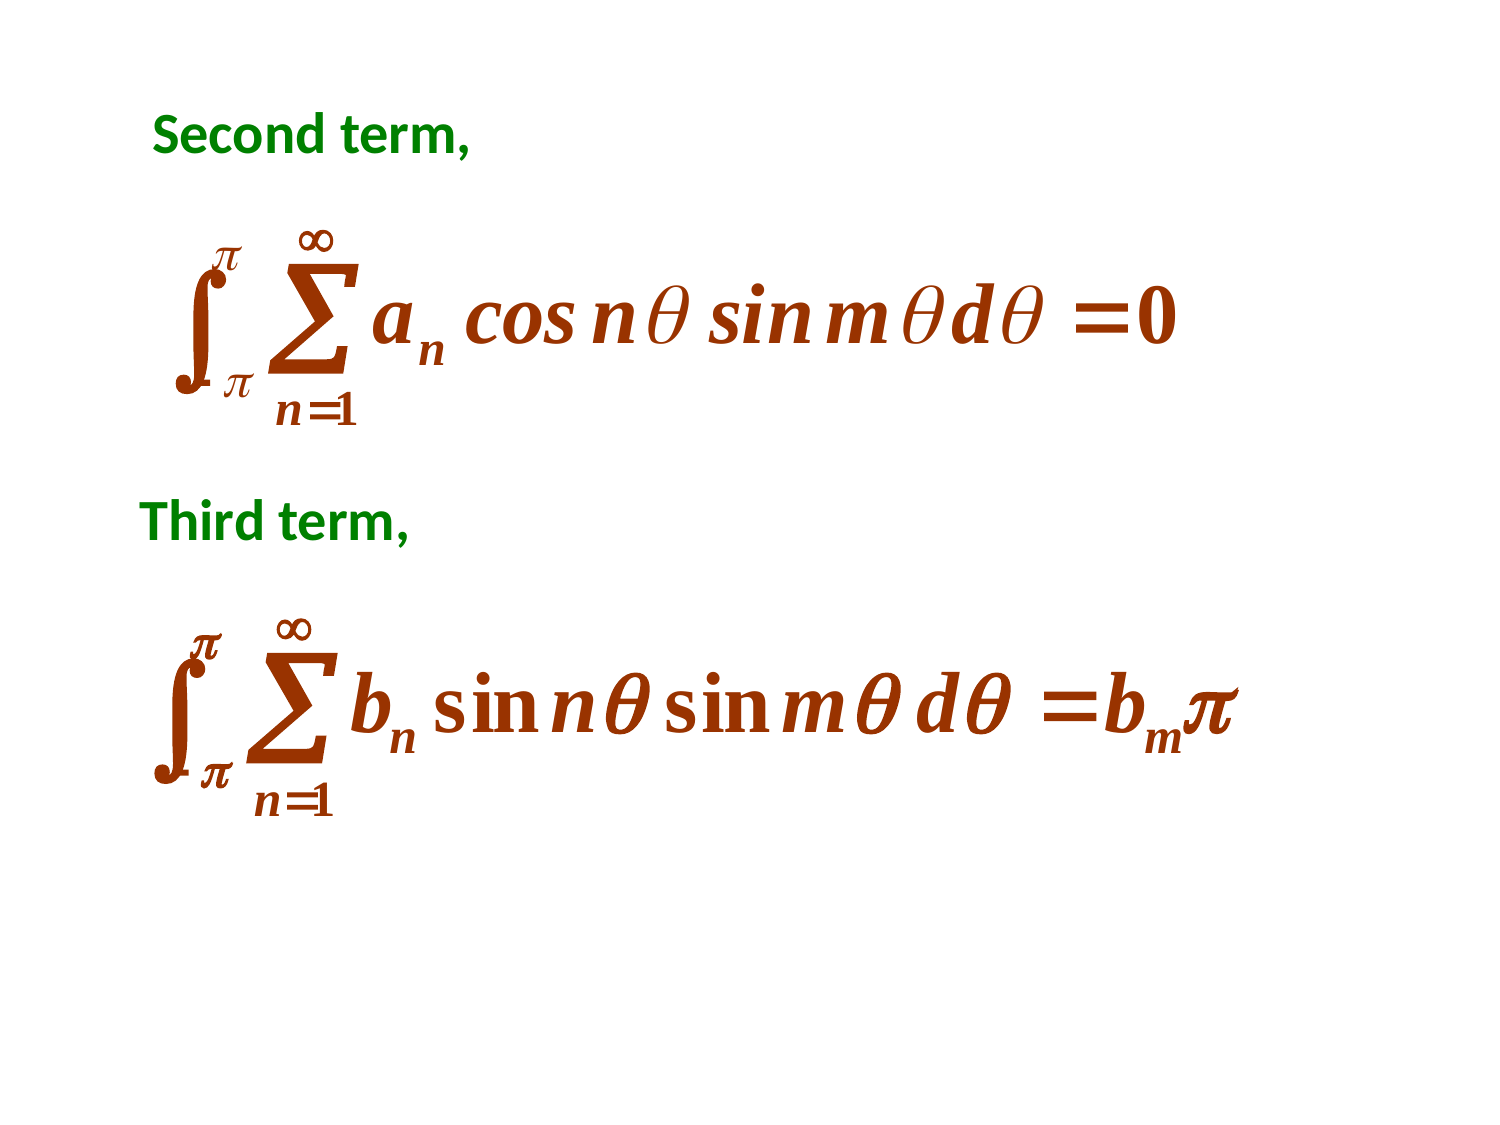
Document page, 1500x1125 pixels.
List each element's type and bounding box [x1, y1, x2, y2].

text_box [124, 474, 1249, 829]
text_box [137, 87, 1191, 440]
